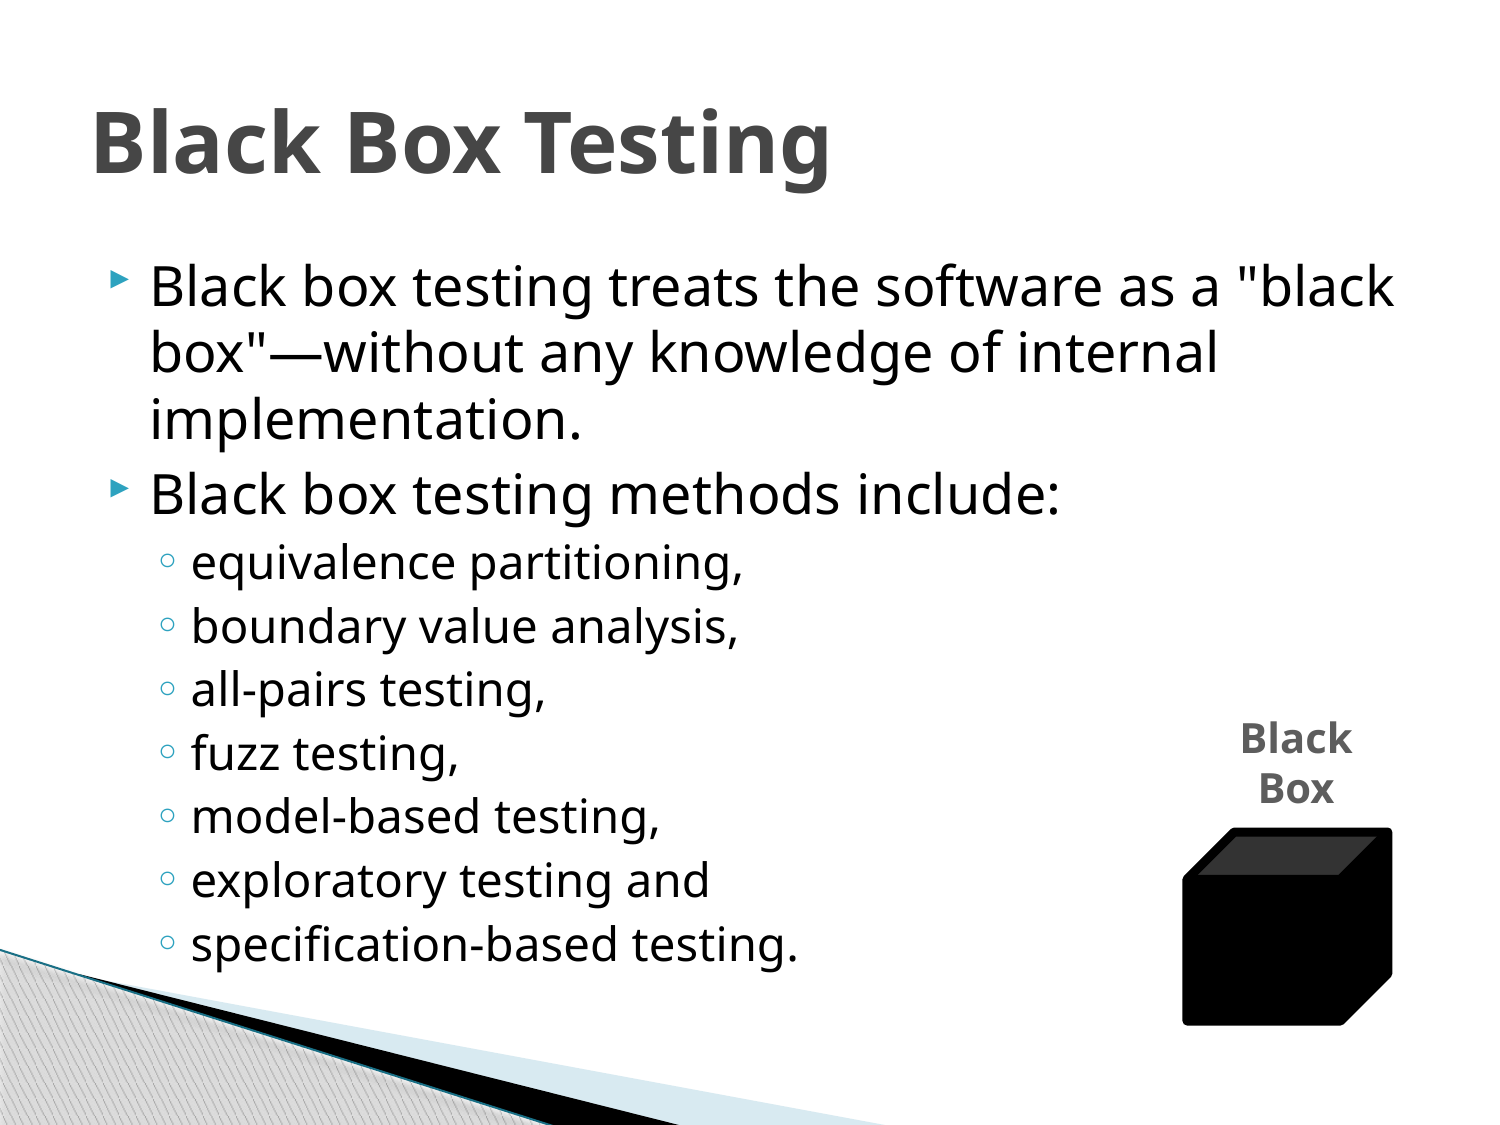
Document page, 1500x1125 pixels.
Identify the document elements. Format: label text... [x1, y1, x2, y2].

text_box [1182, 827, 1393, 1026]
text_box Black Box [1217, 704, 1375, 820]
title Black Box Testing [75, 45, 1425, 233]
list Black box testing treats the software as a "black box"—without any knowledge of internal implementation. Black box testing methods include: equivalence partitioning, boundary value analysis, all-pairs testing, fuzz testing, model-based testing, exploratory testing and specification-based testing. [75, 243, 1424, 986]
